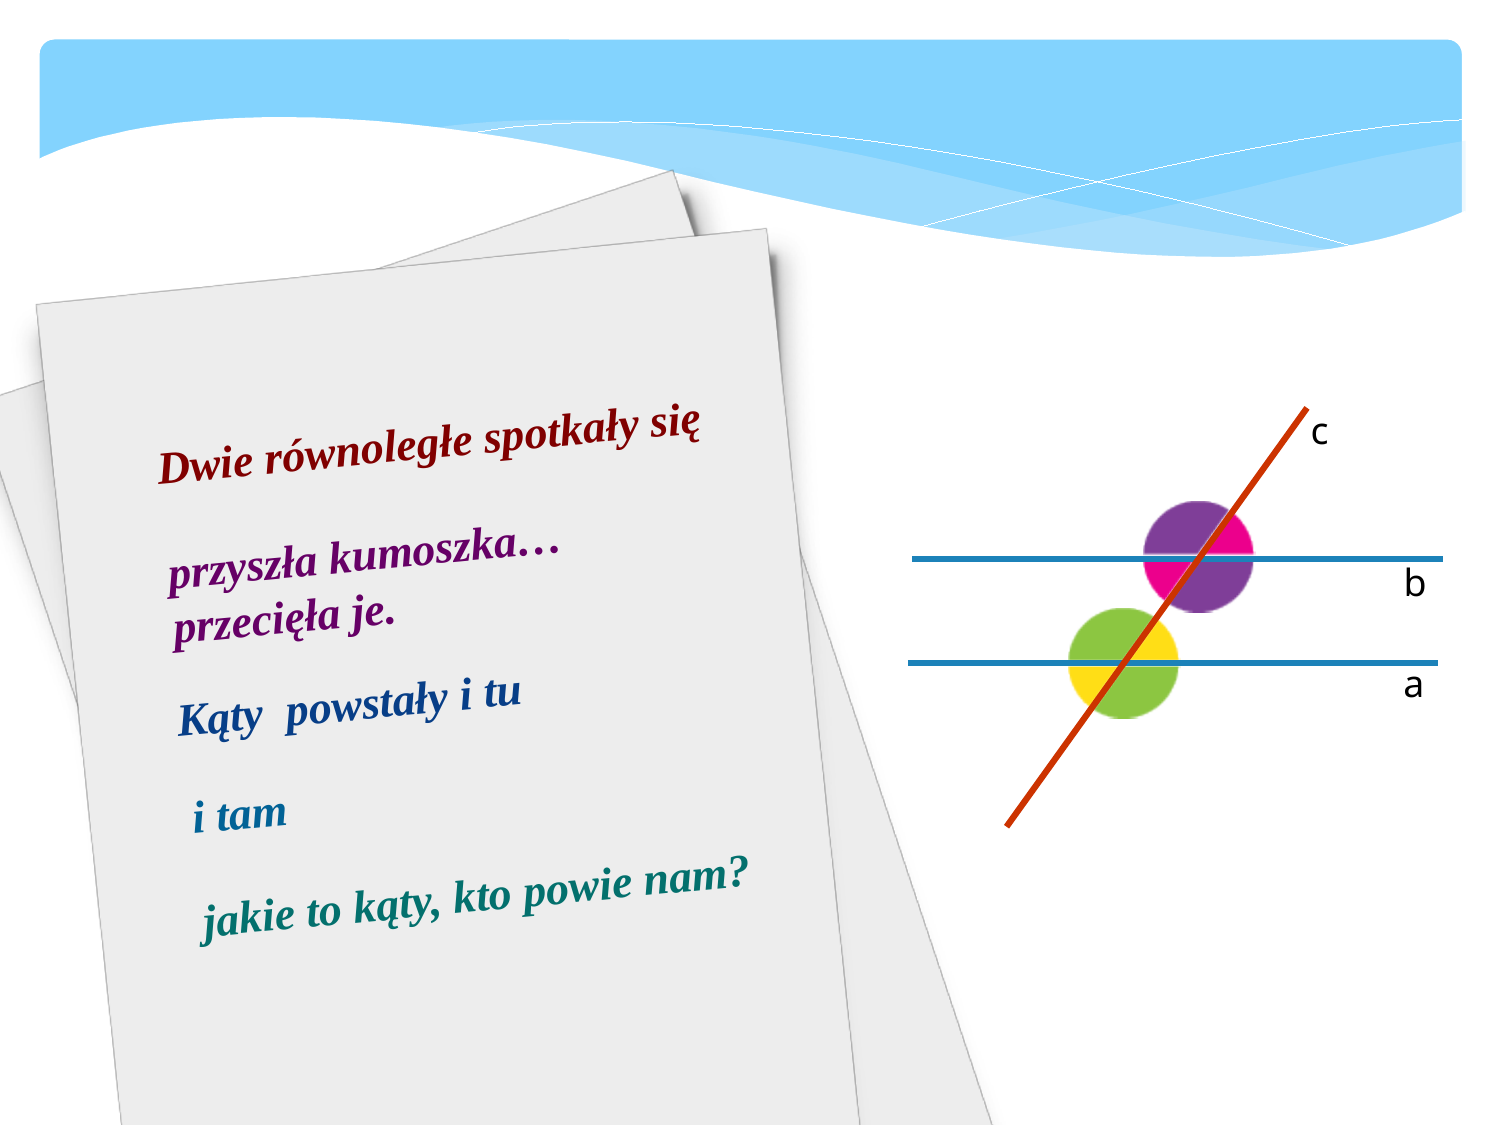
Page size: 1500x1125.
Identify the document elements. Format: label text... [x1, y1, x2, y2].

text_box c [1295, 400, 1344, 460]
text_box a [1388, 668, 1440, 712]
text_box a [1388, 652, 1440, 667]
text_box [1006, 407, 1308, 827]
text_box b [1388, 567, 1442, 612]
text_box b [1388, 551, 1442, 558]
picture [0, 103, 1077, 1125]
